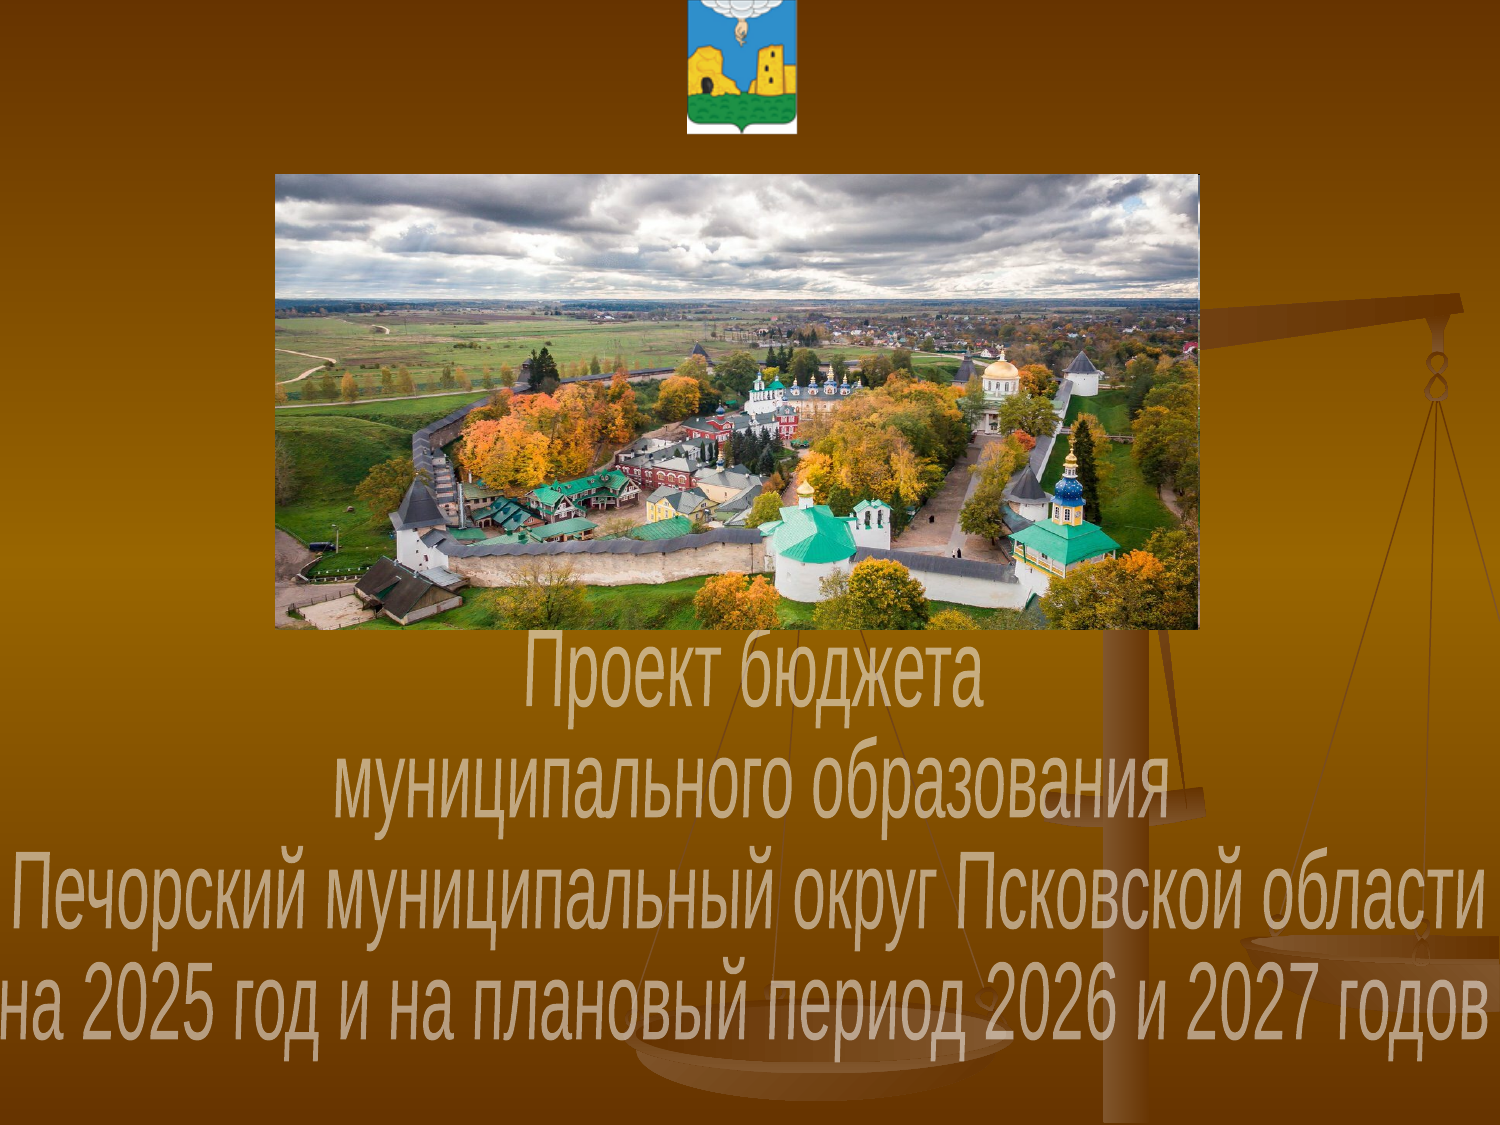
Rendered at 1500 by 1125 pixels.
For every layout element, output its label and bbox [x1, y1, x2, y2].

picture [687, 0, 799, 137]
picture [274, 174, 1201, 630]
